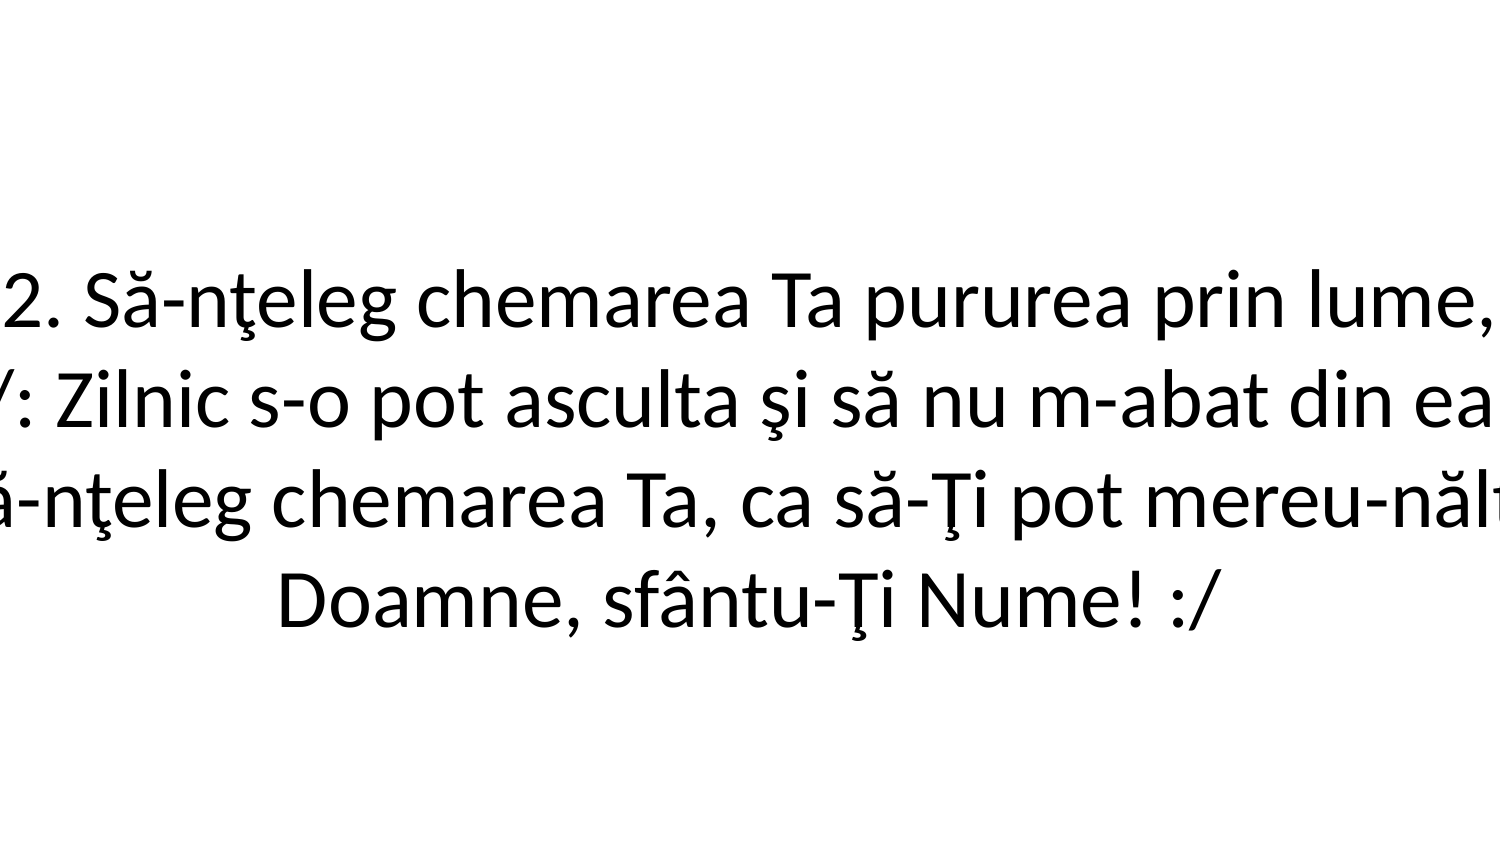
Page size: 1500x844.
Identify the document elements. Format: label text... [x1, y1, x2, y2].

text_box 2. Să-nţeleg chemarea Ta pururea prin lume, /: Zilnic s-o pot asculta şi să nu m-abat din ea, Să-nţeleg chemarea Ta, ca să-Ţi pot mereu-nălţa Doamne, sfântu-Ţi Nume! :/ [0, 192, 1500, 652]
